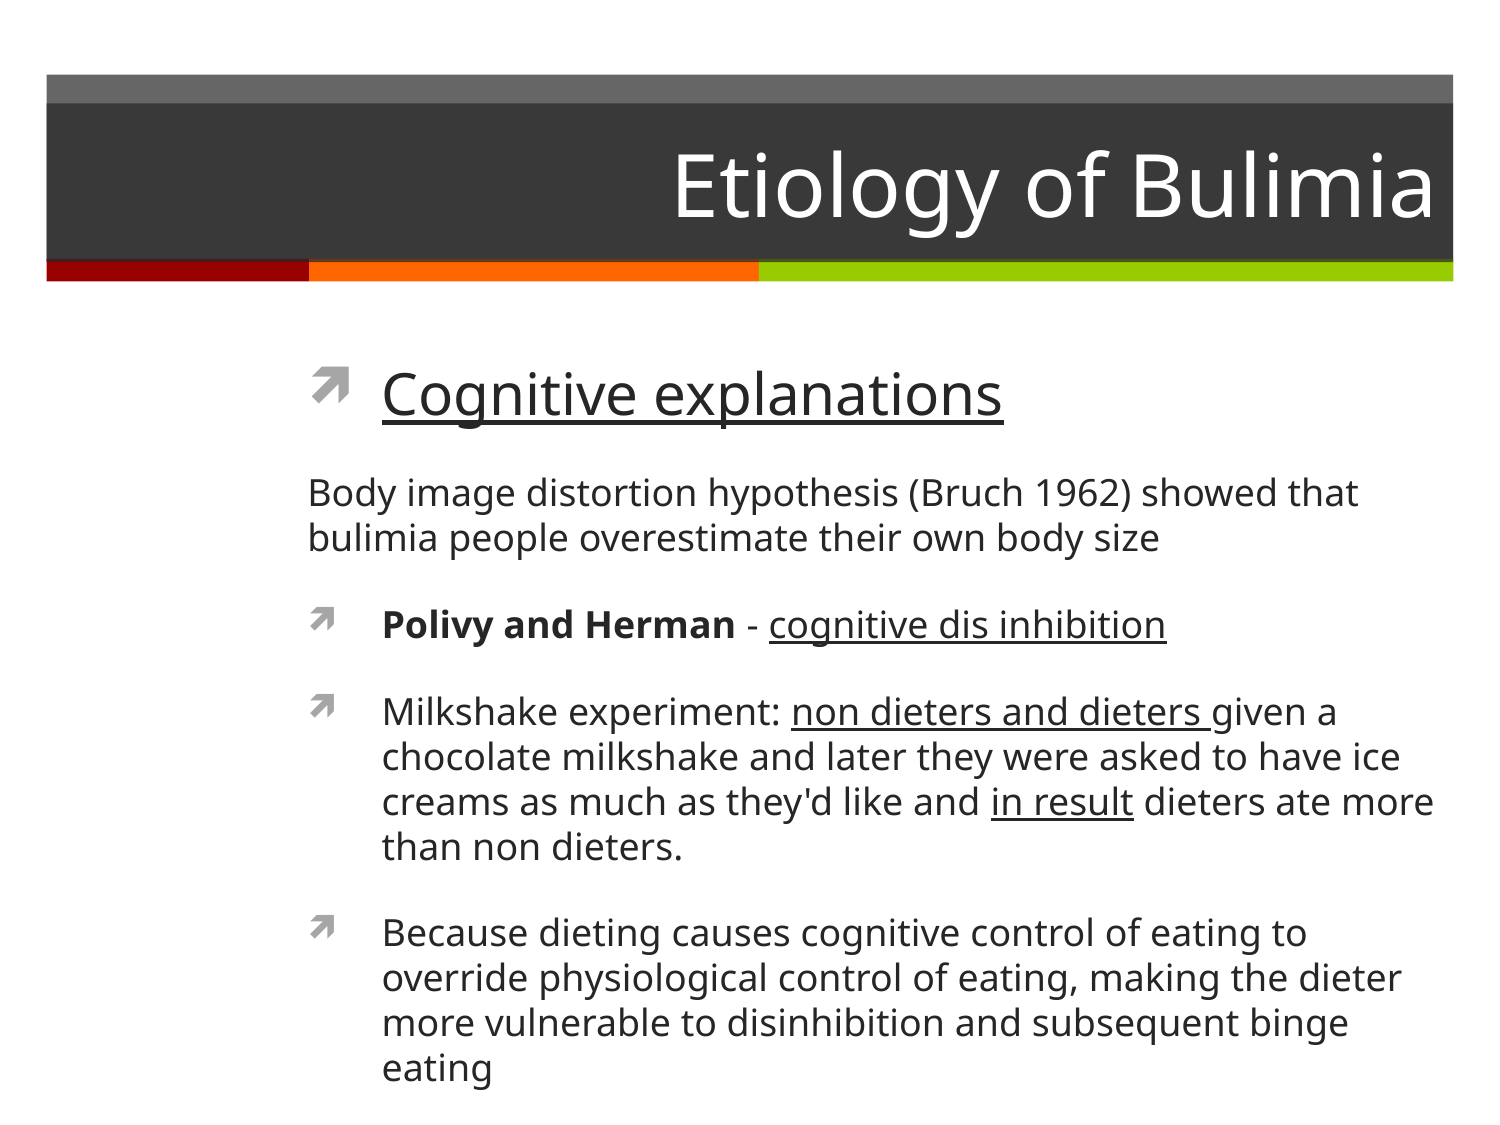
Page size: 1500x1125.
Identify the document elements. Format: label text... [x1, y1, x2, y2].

title Etiology of Bulimia [46, 103, 1454, 263]
list Cognitive explanations Body image distortion hypothesis (Bruch 1962) showed that bulimia people overestimate their own body size Polivy and Herman - cognitive dis inhibition Milkshake experiment: non dieters and dieters given a chocolate milkshake and later they were asked to have ice creams as much as they'd like and in result dieters ate more than non dieters. Because dieting causes cognitive control of eating to override physiological control of eating, making the dieter more vulnerable to disinhibition and subsequent binge eating [292, 350, 1454, 1048]
